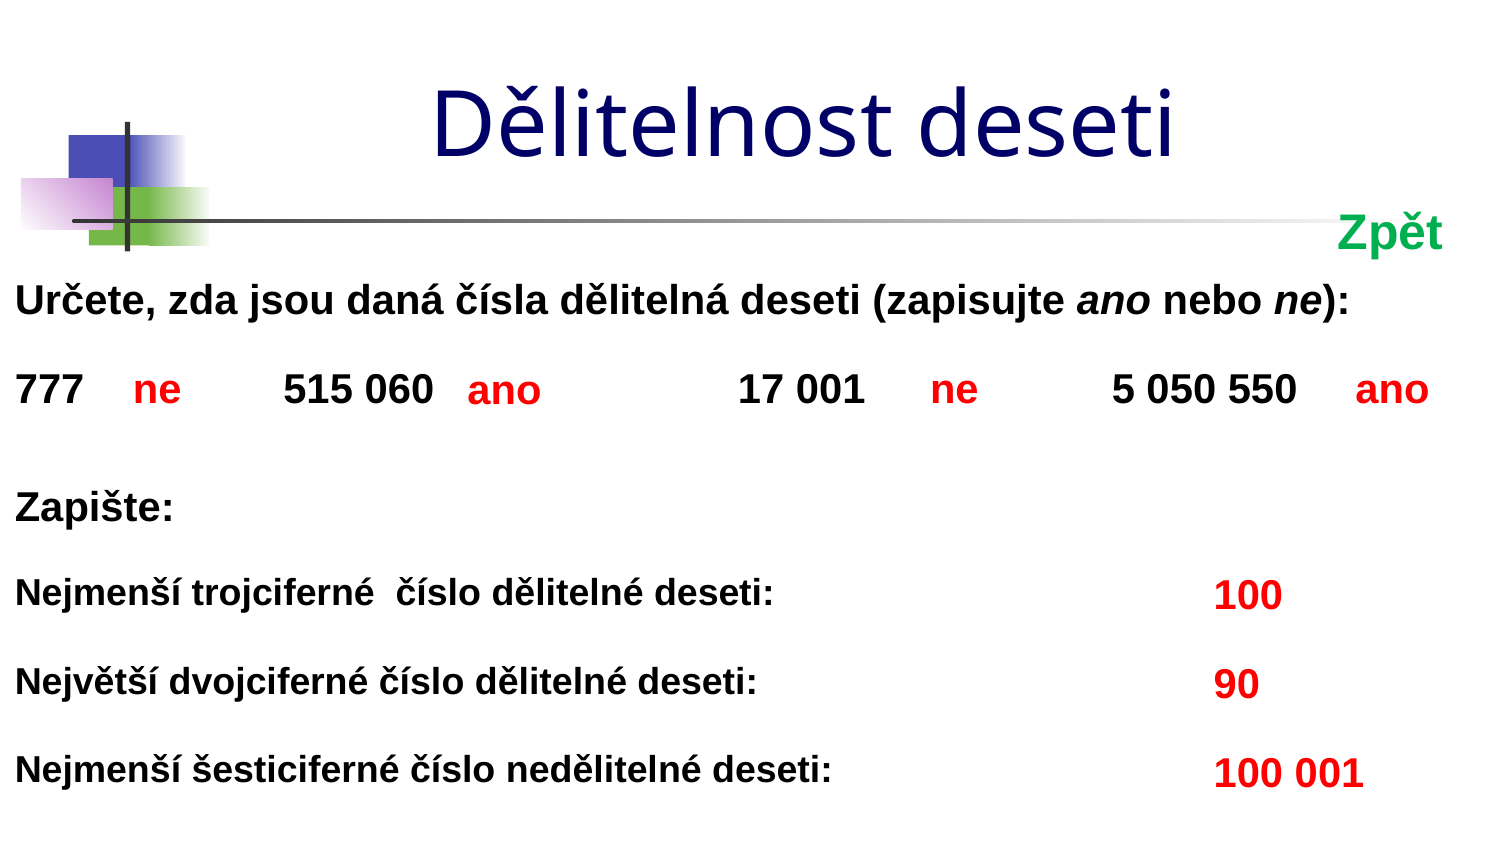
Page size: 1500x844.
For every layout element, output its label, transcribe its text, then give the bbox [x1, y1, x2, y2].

text_box 777 [0, 354, 104, 420]
title Dělitelnost deseti [106, 29, 1500, 210]
text_box ano [1340, 354, 1459, 420]
text_box 100 [1198, 561, 1317, 626]
text_box Určete, zda jsou daná čísla dělitelná deseti (zapisujte ano nebo ne): [0, 265, 1500, 331]
text_box ne [118, 354, 239, 420]
text_box 90 [1198, 649, 1306, 715]
text_box ano [452, 355, 574, 421]
text_box 17 001 [708, 354, 895, 420]
text_box Nejmenší šesticiferné číslo nedělitelné deseti: [0, 738, 1140, 798]
text_box 515 060 [265, 354, 452, 420]
text_box Nejmenší trojciferné číslo dělitelné deseti: [0, 560, 813, 621]
text_box Zapište: [0, 472, 207, 538]
text_box ne [915, 354, 998, 420]
text_box 100 001 [1198, 738, 1400, 803]
text_box Největší dvojciferné číslo dělitelné deseti: [0, 649, 916, 710]
text_box Zpět [1322, 191, 1489, 267]
text_box 5 050 550 [1062, 354, 1340, 420]
